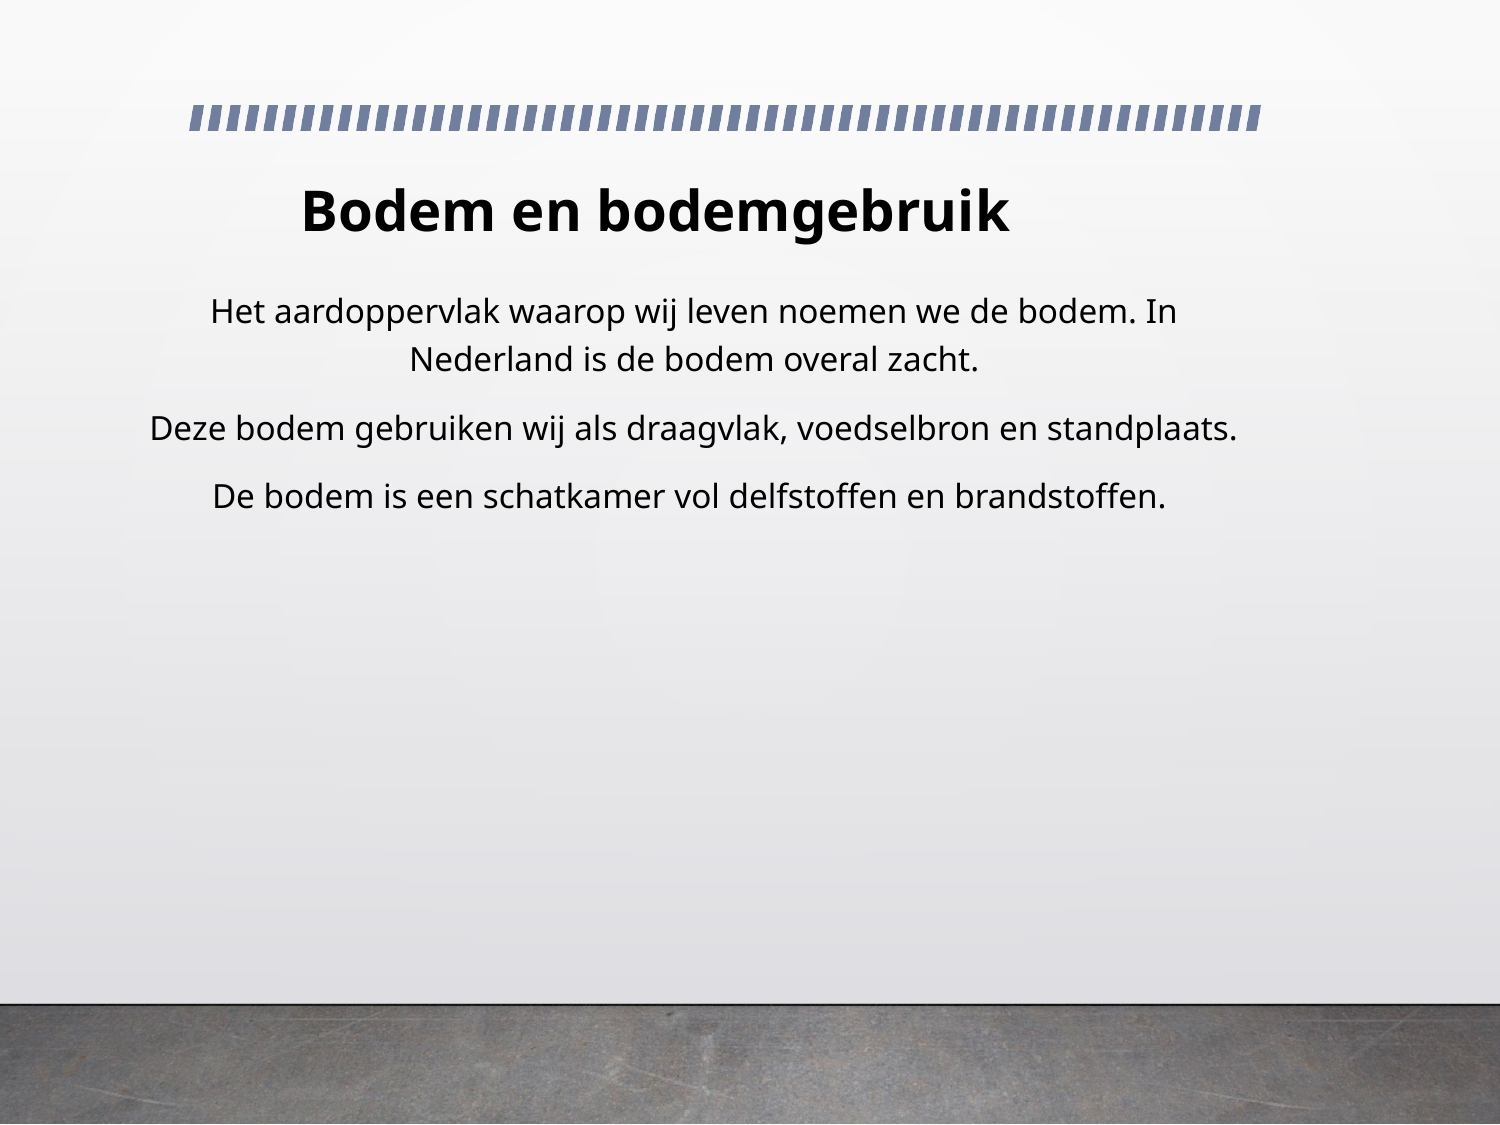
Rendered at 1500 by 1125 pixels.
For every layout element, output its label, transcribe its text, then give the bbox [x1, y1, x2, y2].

title Bodem en bodemgebruik [112, 101, 1199, 244]
picture [0, 1004, 1500, 1124]
subtitle Het aardoppervlak waarop wij leven noemen we de bodem. In Nederland is de bodem overal zacht. Deze bodem gebruiken wij als draagvlak, voedselbron en standplaats. De bodem is een schatkamer vol delfstoffen en brandstoffen. [110, 267, 1280, 894]
